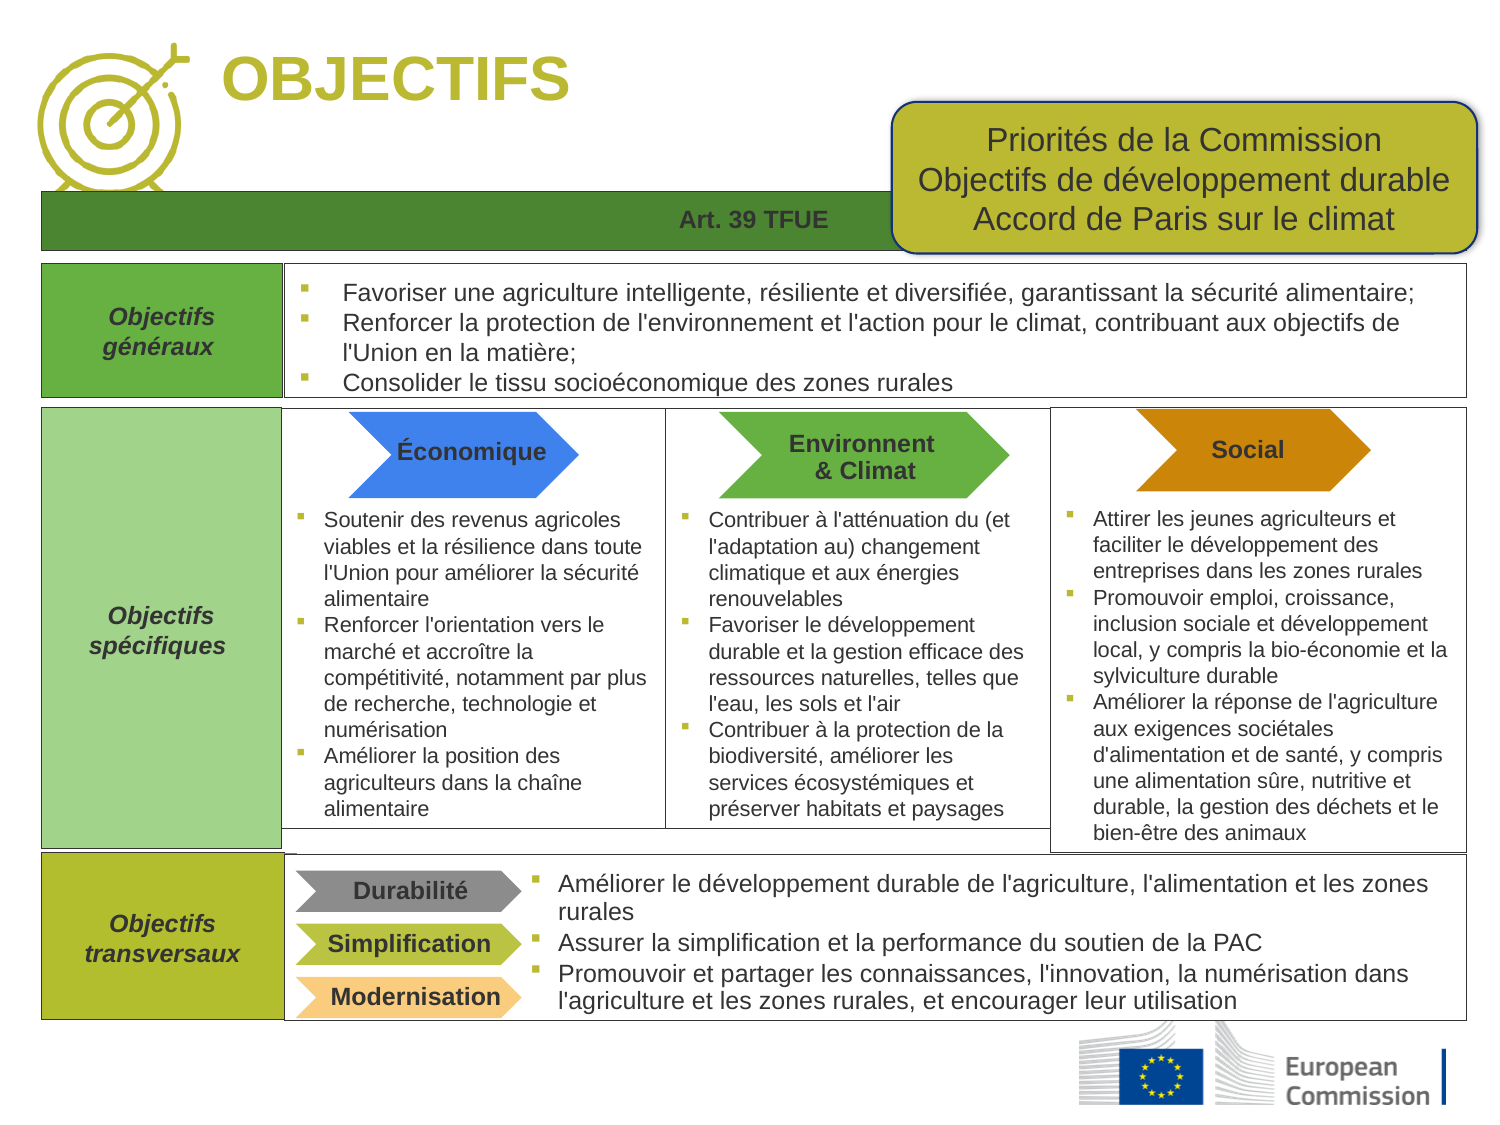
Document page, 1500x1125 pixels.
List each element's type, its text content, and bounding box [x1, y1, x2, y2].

picture [1078, 1025, 1447, 1106]
text_box OBJECTIFS [189, 30, 1500, 148]
picture [28, 42, 190, 203]
text_box Art. 39 TFUE [41, 191, 899, 251]
text_box Priorités de la Commission Objectifs de développement durable Accord de Paris sur le climat [890, 100, 1479, 255]
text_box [40, 262, 1469, 1025]
